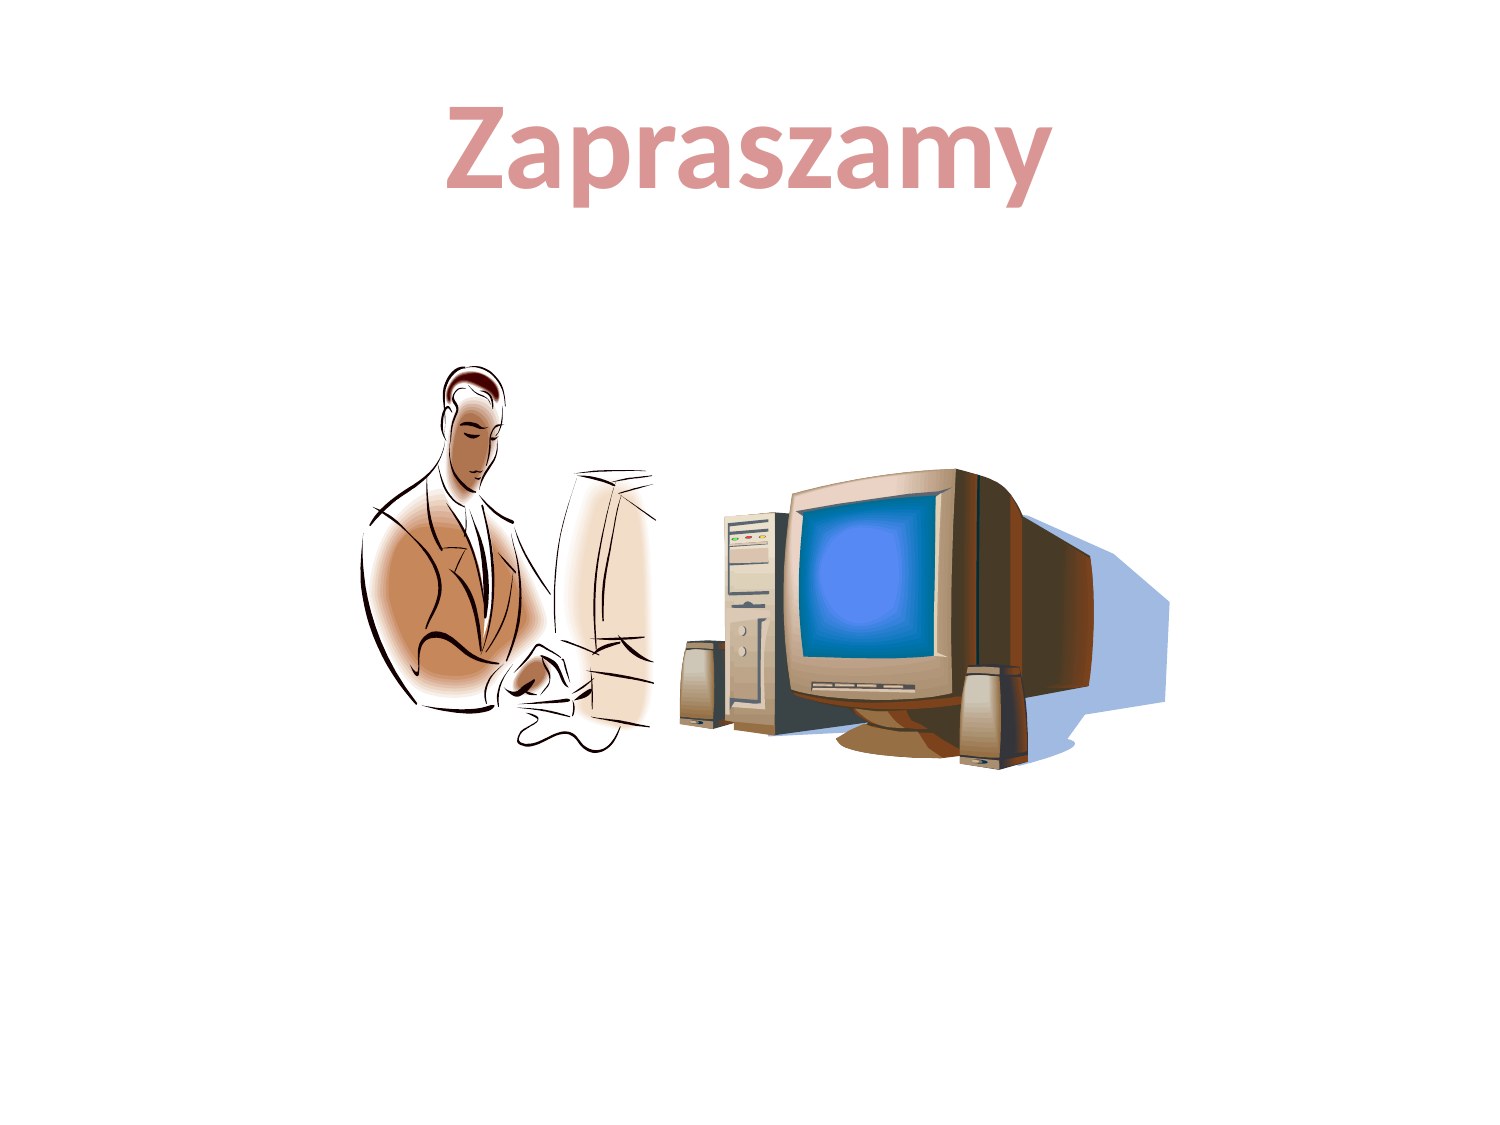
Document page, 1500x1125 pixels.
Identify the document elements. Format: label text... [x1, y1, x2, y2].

title Zapraszamy [75, 45, 1425, 233]
picture [679, 468, 1170, 770]
picture [351, 363, 657, 758]
